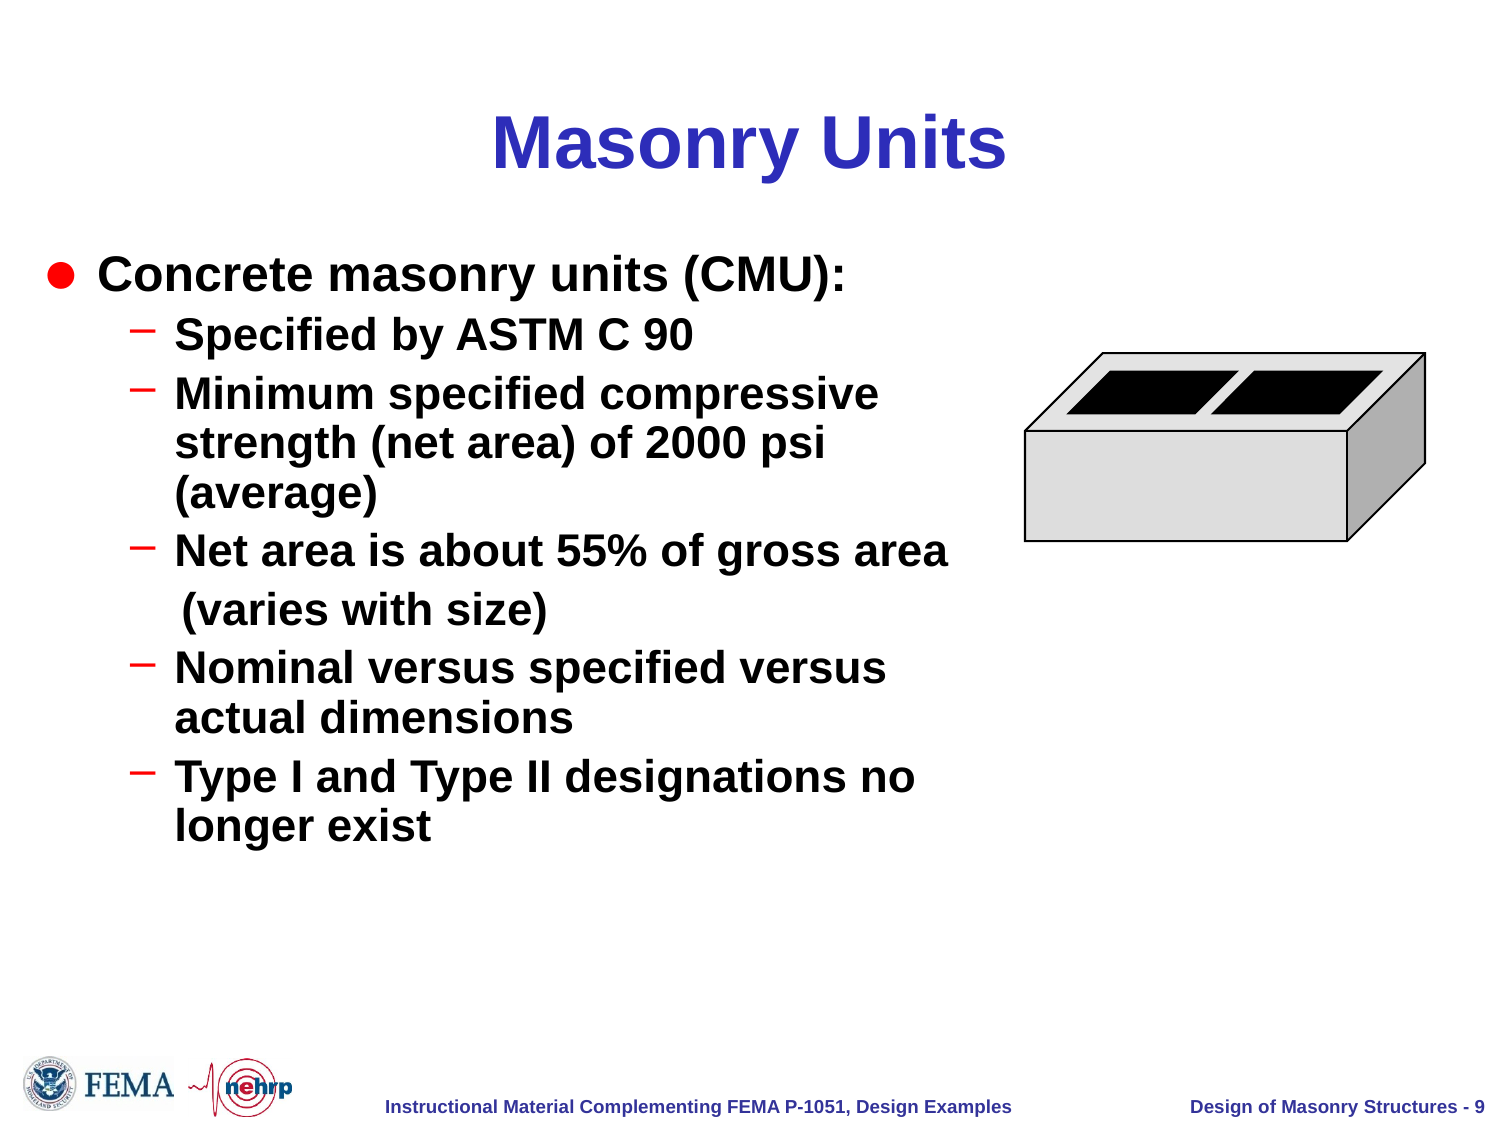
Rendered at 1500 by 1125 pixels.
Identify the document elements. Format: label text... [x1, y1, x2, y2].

picture [188, 1069, 292, 1117]
footer Instructional Material Complementing FEMA P-1051, Design Examples [337, 1087, 1042, 1125]
title Masonry Units [75, 45, 1425, 233]
picture [23, 1056, 174, 1111]
slide_number Design of Masonry Structures - 9 [1042, 1077, 1500, 1125]
list Concrete masonry units (CMU): Specified by ASTM C 90 Minimum specified compressive strength (net area) of 2000 psi (average) Net area is about 55% of gross area (varies with size) Nominal versus specified versus actual dimensions Type I and Type II designations no longer exist [27, 240, 1038, 1069]
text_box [1024, 352, 1426, 542]
